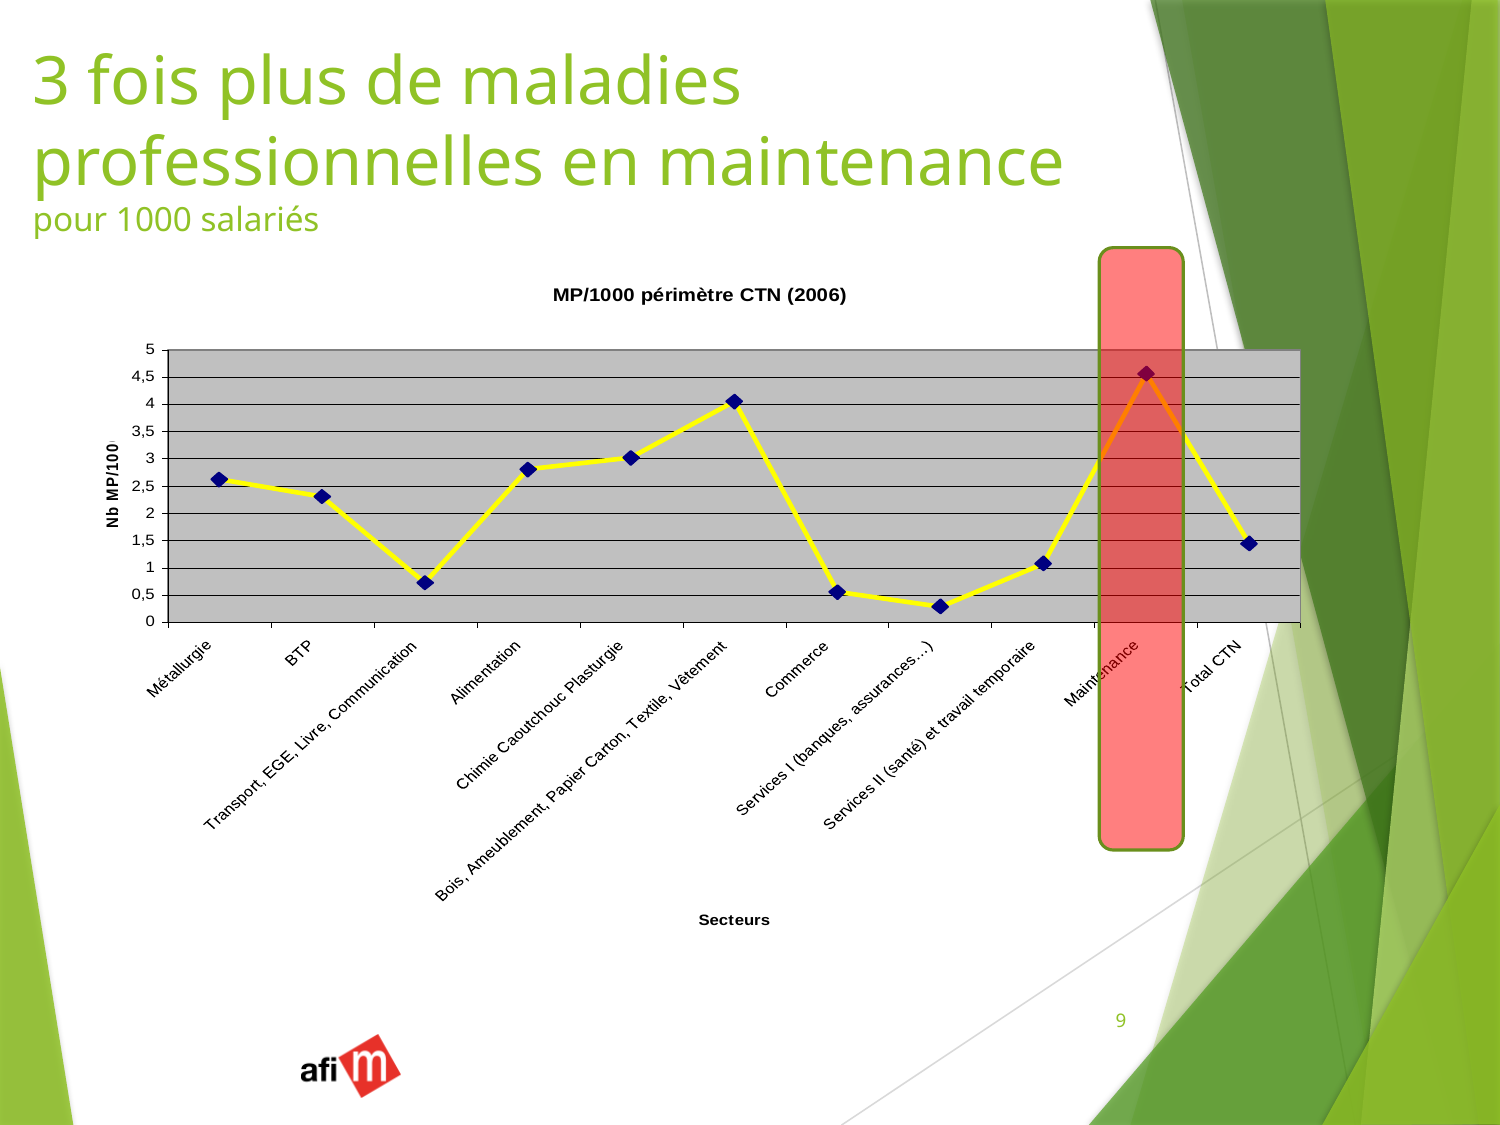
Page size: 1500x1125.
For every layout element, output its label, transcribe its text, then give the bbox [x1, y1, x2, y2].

picture [301, 1034, 401, 1098]
text_box [1097, 246, 1185, 259]
slide_number 9 [1057, 991, 1142, 1051]
title 3 fois plus de maladies professionnelles en maintenance pour 1000 salariés [17, 30, 1164, 248]
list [78, 259, 1322, 953]
